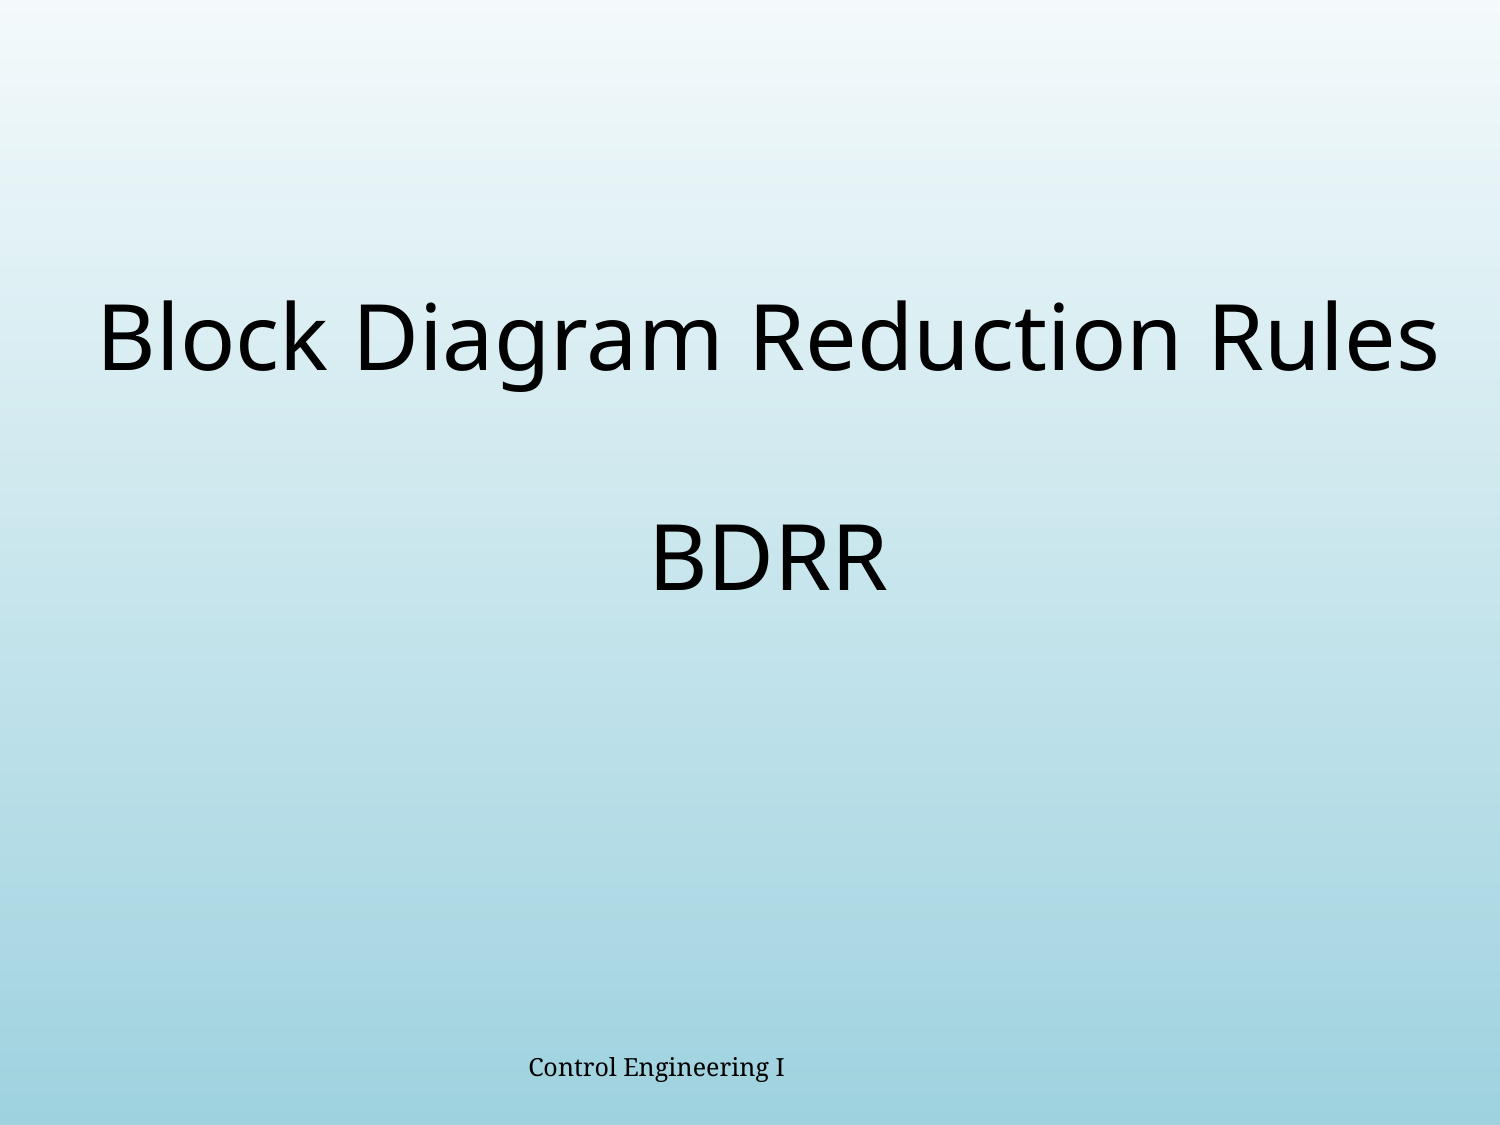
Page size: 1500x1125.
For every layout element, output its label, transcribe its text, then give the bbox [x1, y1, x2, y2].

footer Control Engineering I [350, 1044, 800, 1119]
title Block Diagram Reduction Rules BDRR [75, 75, 1463, 617]
